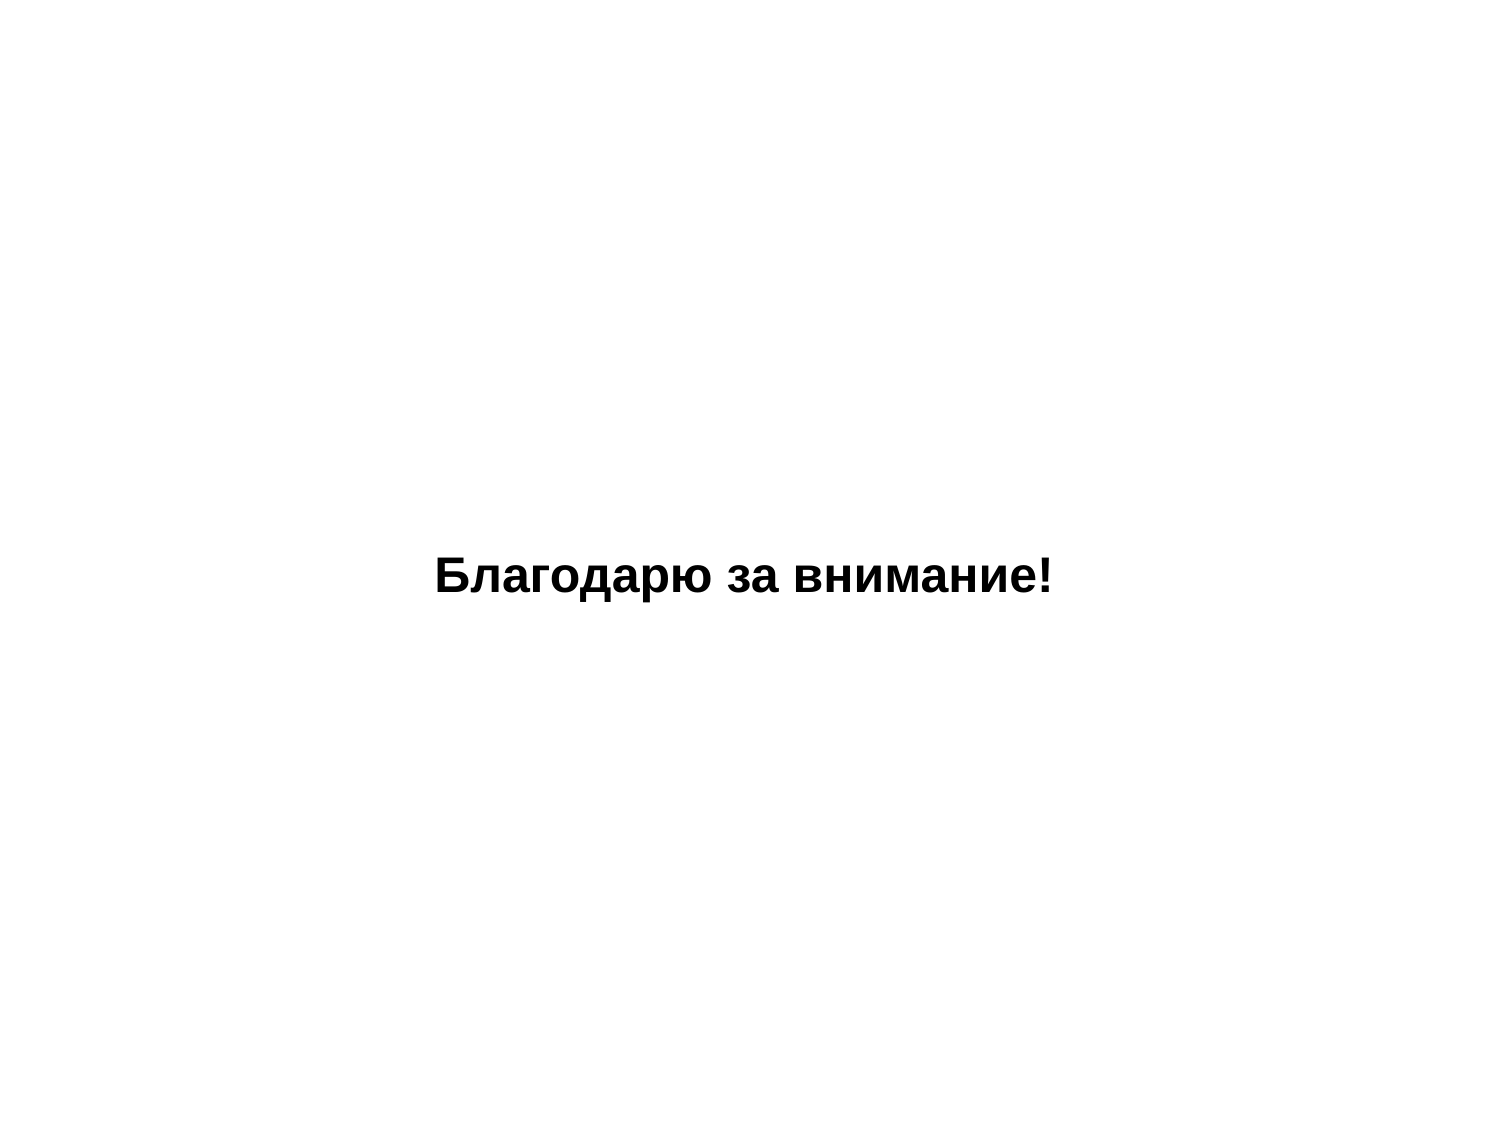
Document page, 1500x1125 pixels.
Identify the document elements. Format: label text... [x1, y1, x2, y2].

text_box Благодарю за внимание! [112, 534, 1377, 610]
